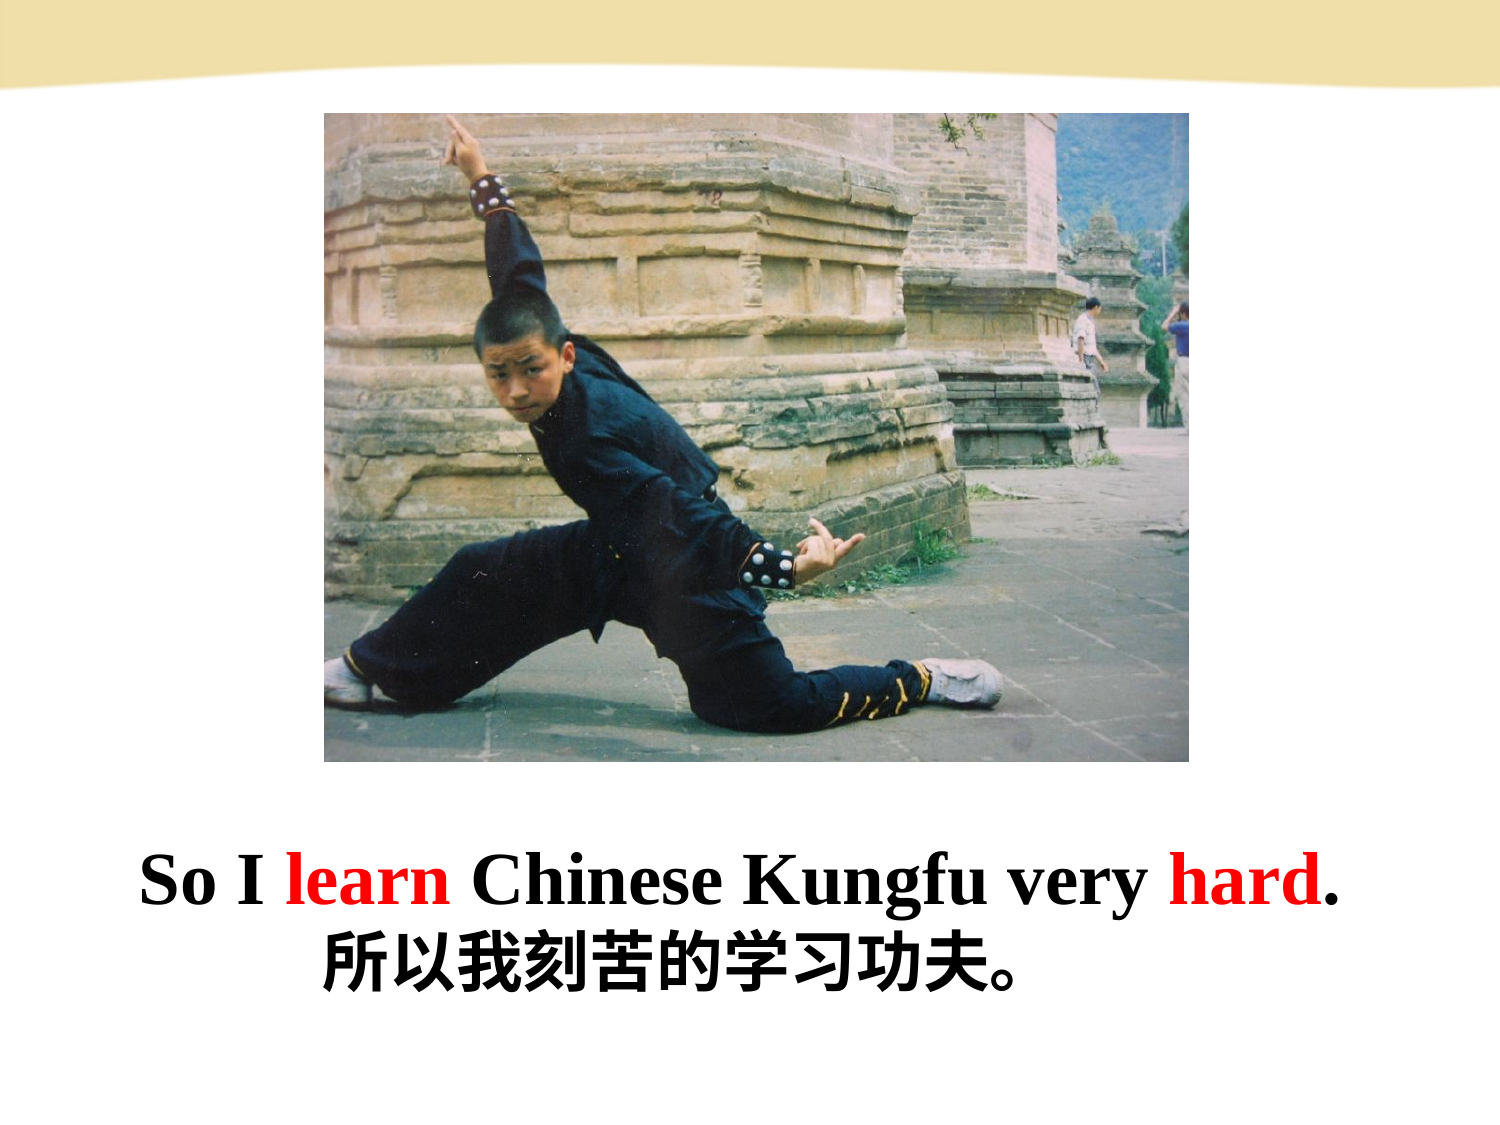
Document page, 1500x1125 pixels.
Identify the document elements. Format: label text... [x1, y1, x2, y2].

text_box So I learn Chinese Kungfu very hard. 所以我刻苦的学习功夫。 [123, 822, 1424, 1007]
picture [0, 0, 1500, 1125]
